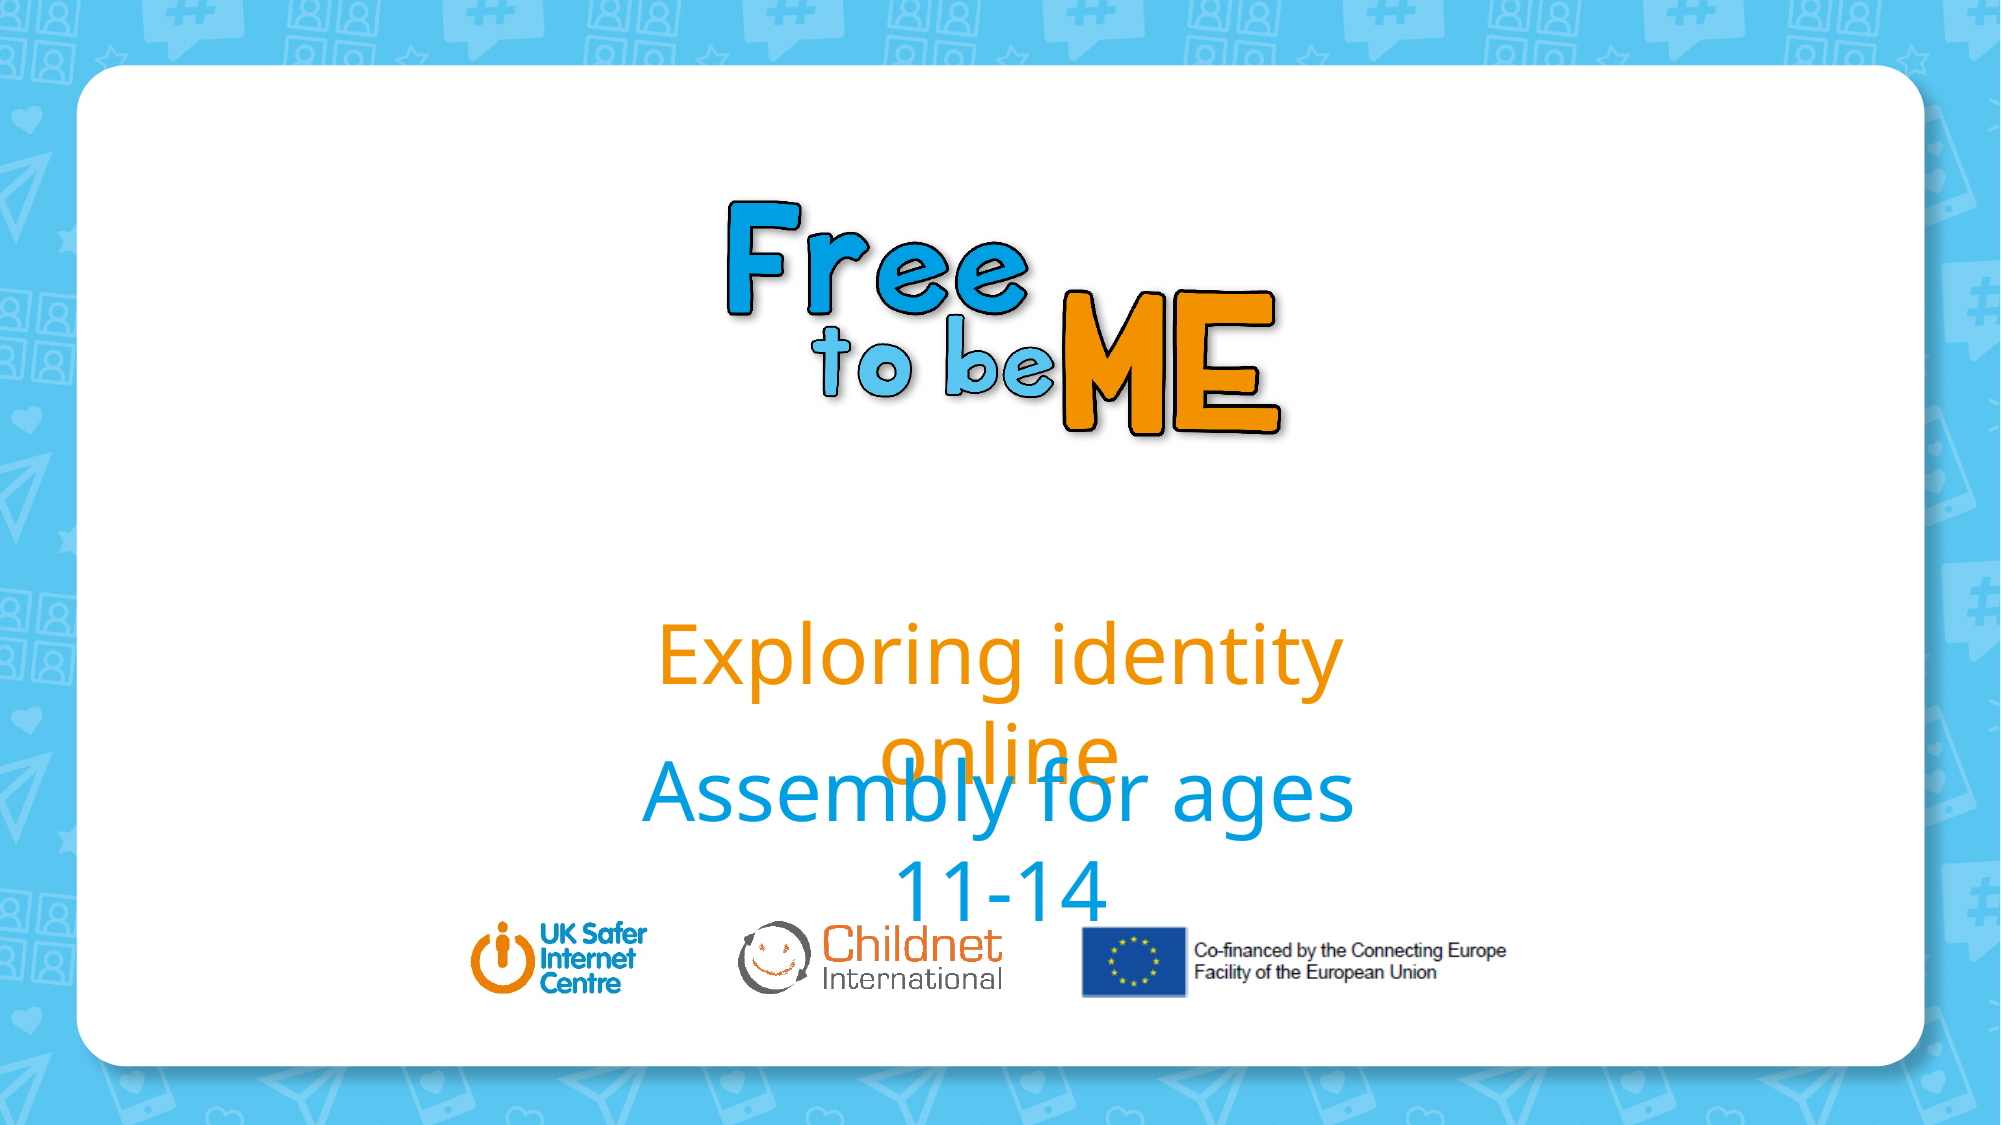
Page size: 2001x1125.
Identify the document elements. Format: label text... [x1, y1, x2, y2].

text_box Assembly for ages 11-14 [561, 730, 1439, 921]
picture [0, 0, 2001, 1125]
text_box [470, 921, 1530, 1001]
text_box Exploring identity online [561, 594, 1439, 730]
